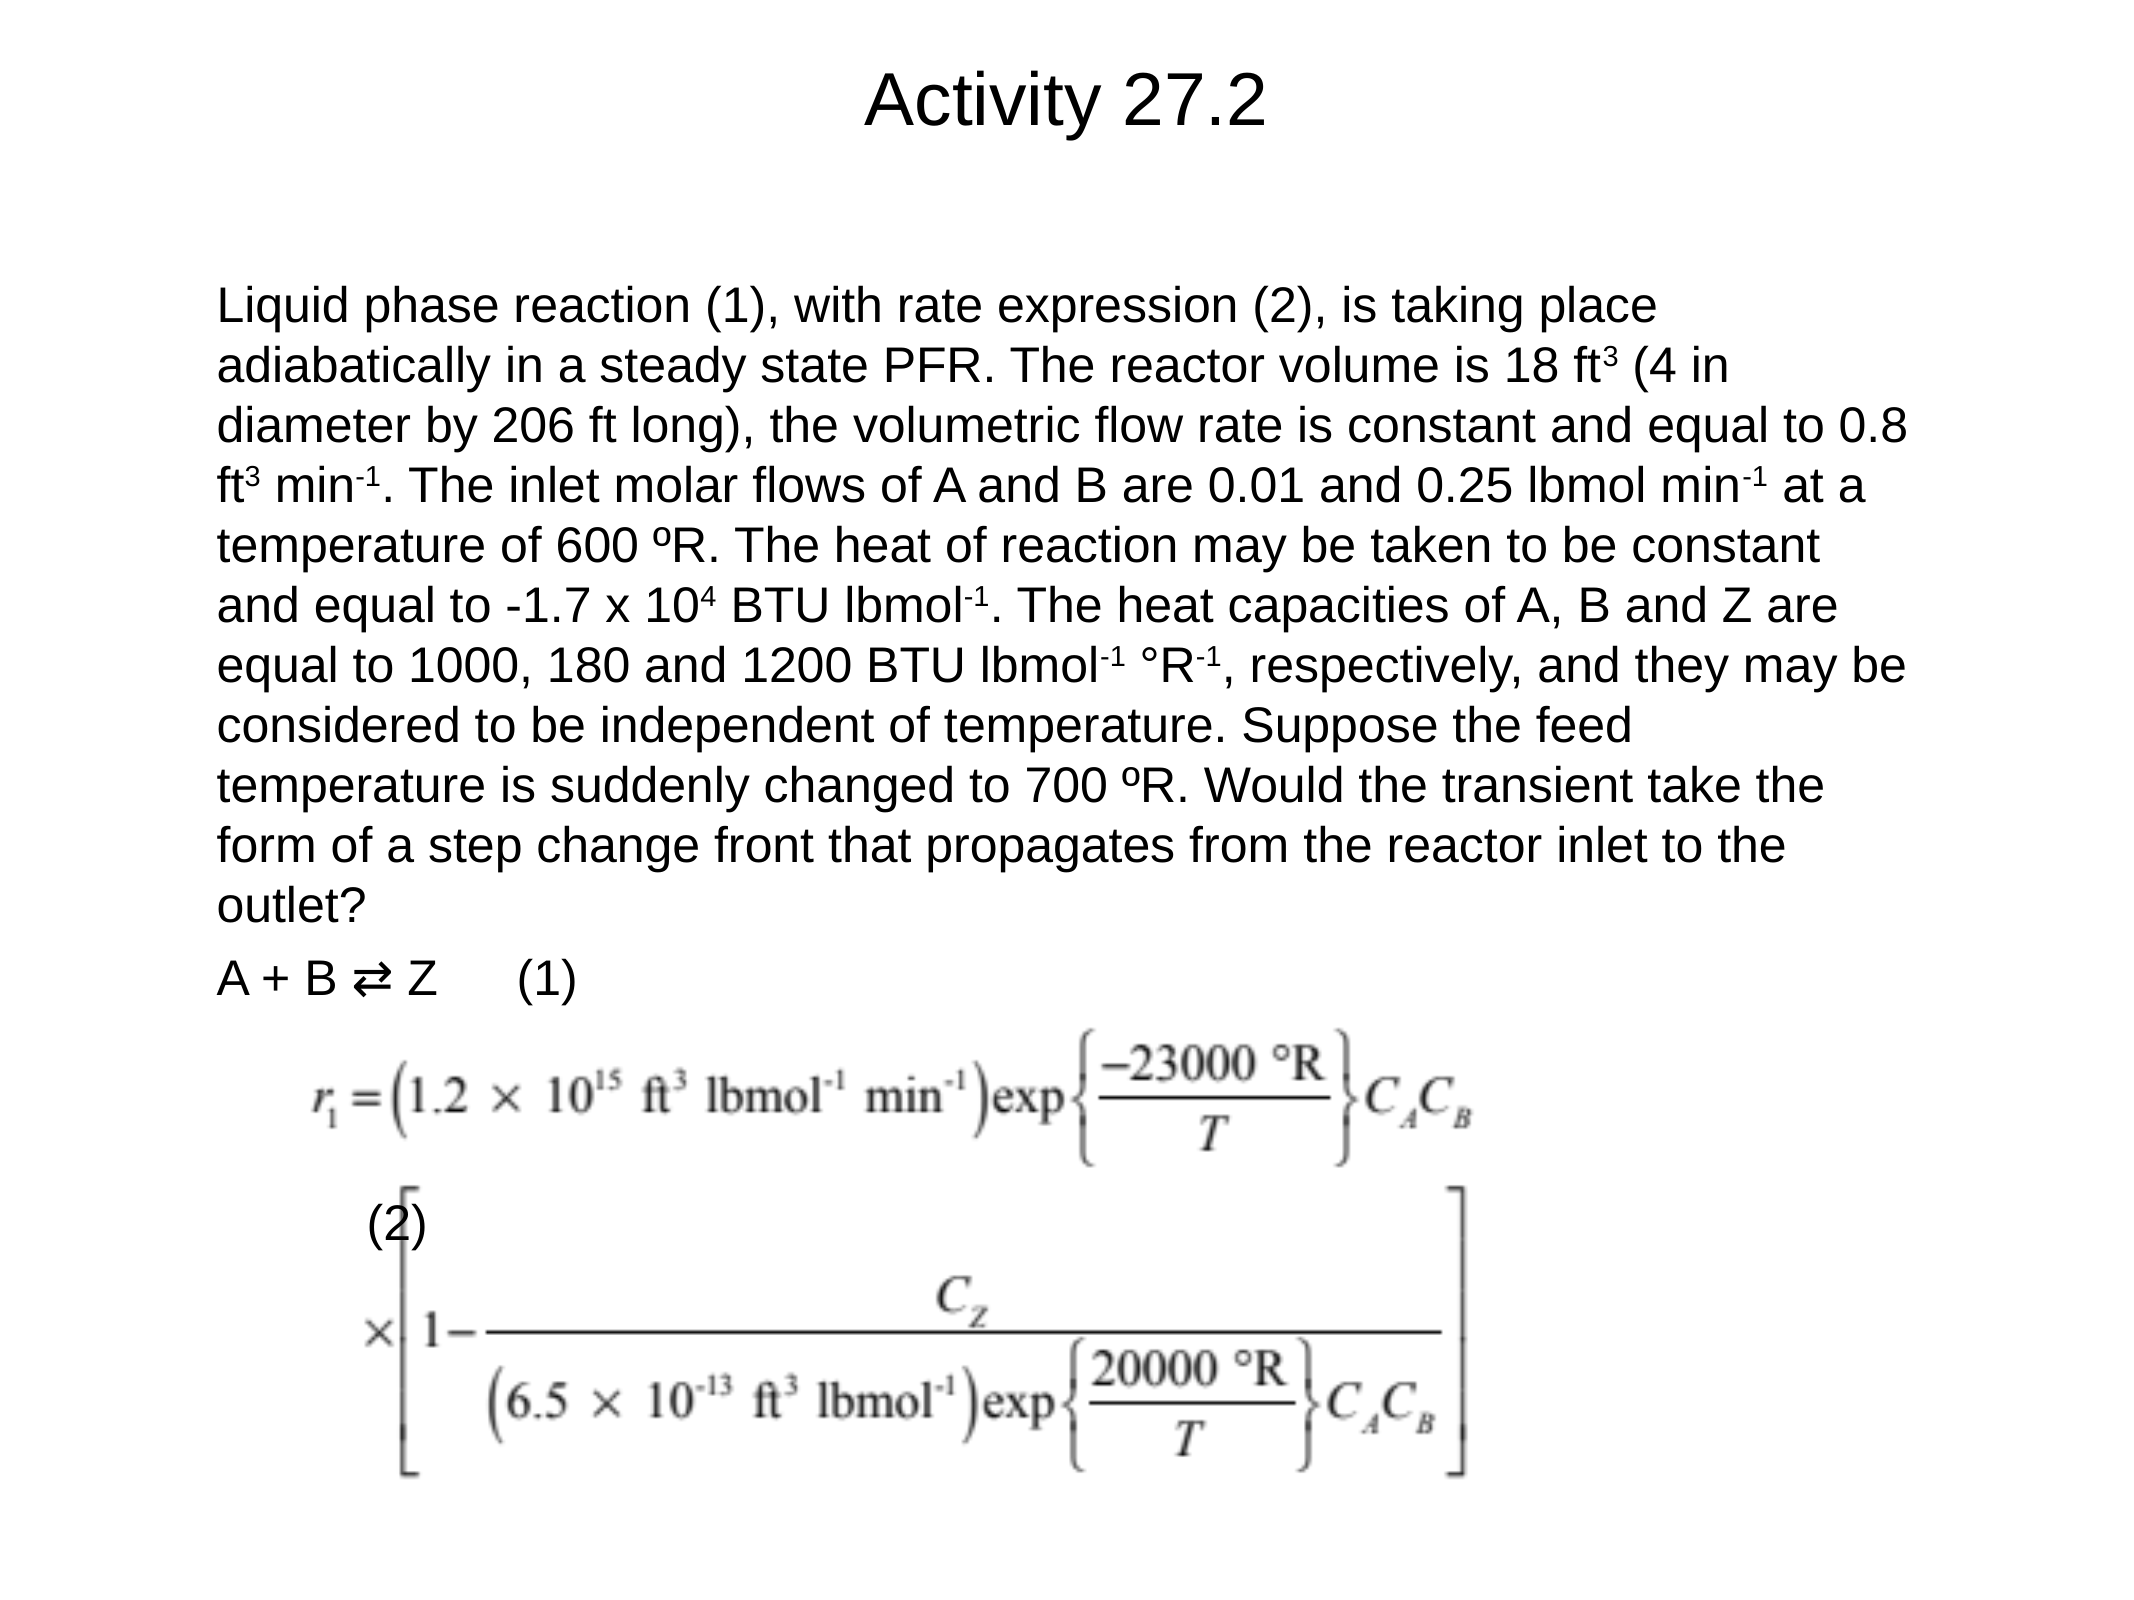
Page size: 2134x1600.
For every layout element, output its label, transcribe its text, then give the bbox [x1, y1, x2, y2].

list Liquid phase reaction (1), with rate expression (2), is taking place adiabatically in a steady state PFR. The reactor volume is 18 ft3 (4 in diameter by 206 ft long), the volumetric flow rate is constant and equal to 0.8 ft3 min-1. The inlet molar flows of A and B are 0.01 and 0.25 lbmol min-1 at a temperature of 600 ºR. The heat of reaction may be taken to be constant and equal to -1.7 x 104 BTU lbmol-1. The heat capacities of A, B and Z are equal to 1000, 180 and 1200 BTU lbmol-1 °R-1, respectively, and they may be considered to be independent of temperature. Suppose the feed temperature is suddenly changed to 700 ºR. Would the transient take the form of a step change front that propagates from the reactor inlet to the outlet? A + B ⇄ Z (1) (2) [208, 264, 1925, 1463]
title Activity 27.2 [208, 41, 1925, 250]
picture [305, 1020, 1478, 1481]
